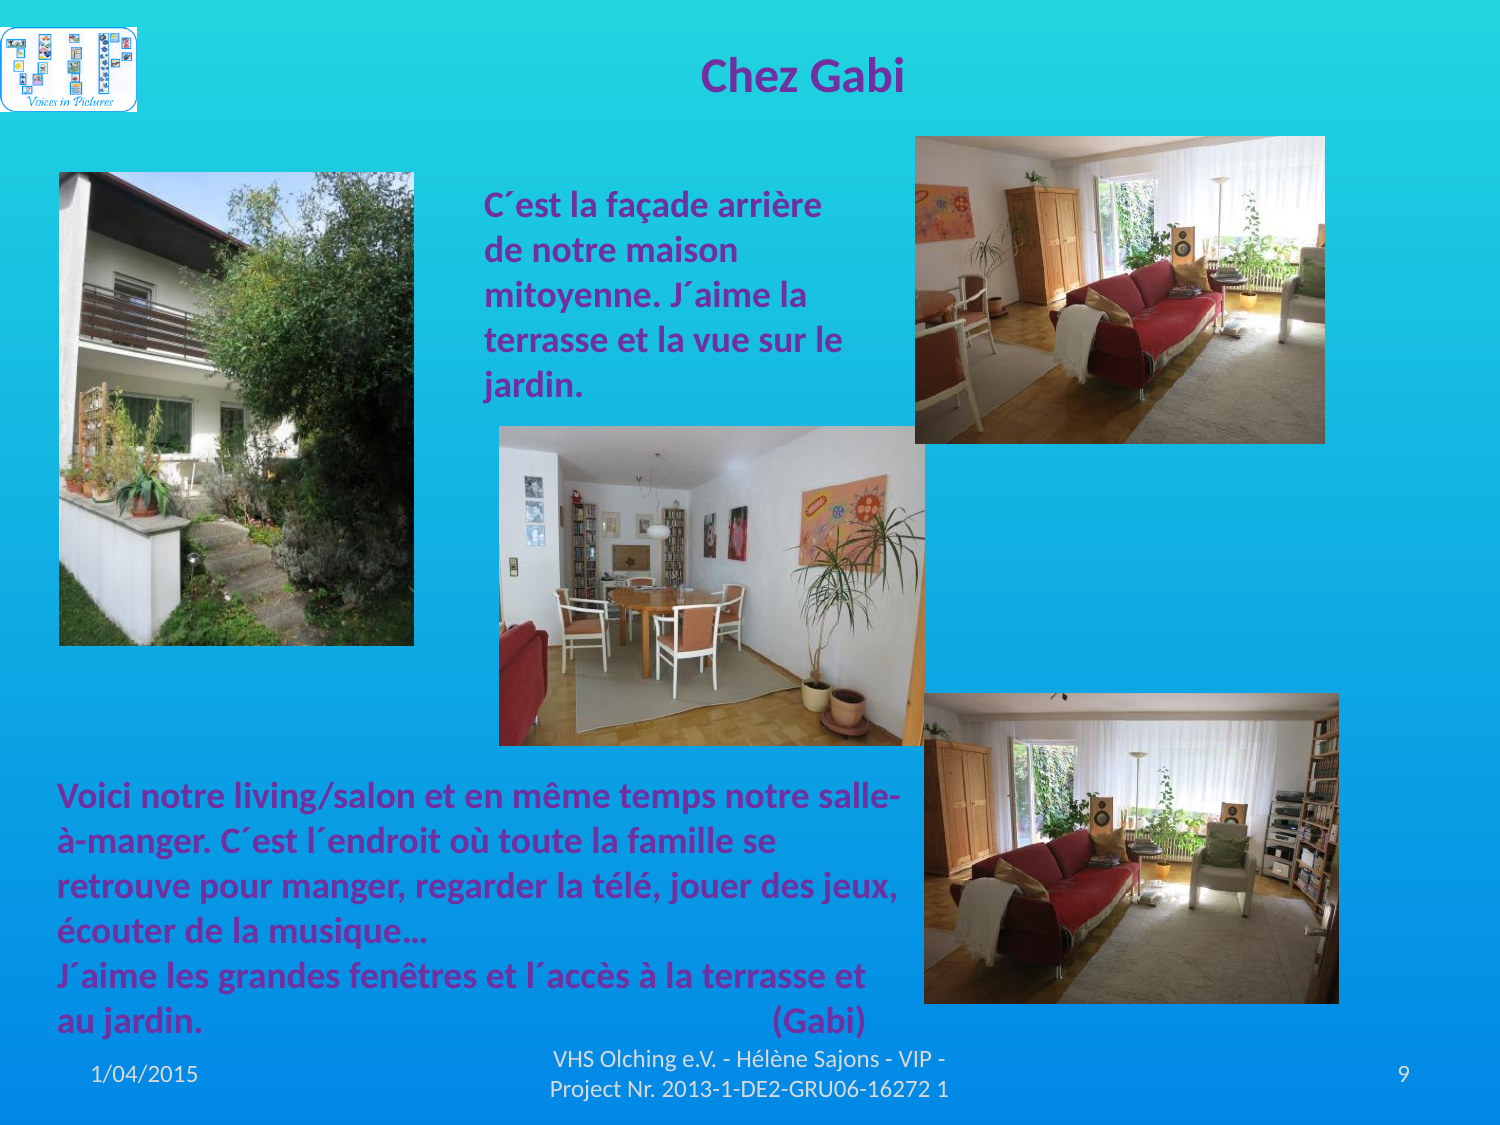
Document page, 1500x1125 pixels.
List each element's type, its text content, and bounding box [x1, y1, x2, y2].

slide_number 9 [1074, 1042, 1425, 1103]
footer VHS Olching e.V. - Hélène Sajons - VIP - Project Nr. 2013-1-DE2-GRU06-16272 1 [512, 1042, 988, 1103]
picture [0, 136, 1500, 1004]
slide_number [75, 1048, 425, 1103]
picture [0, 26, 137, 112]
text_box Voici notre living/salon et en même temps notre salle-à-manger. C´est l´endroit où toute la famille se retrouve pour manger, regarder la télé, jouer des jeux, écouter de la musique… J´aime les grandes fenêtres et l´accès à la terrasse et au jardin. (Gabi) [42, 763, 925, 1048]
text_box Chez Gabi [171, 35, 1436, 111]
text_box C´est la façade arrière de notre maison mitoyenne. J´aime la terrasse et la vue sur le jardin. [469, 172, 869, 413]
